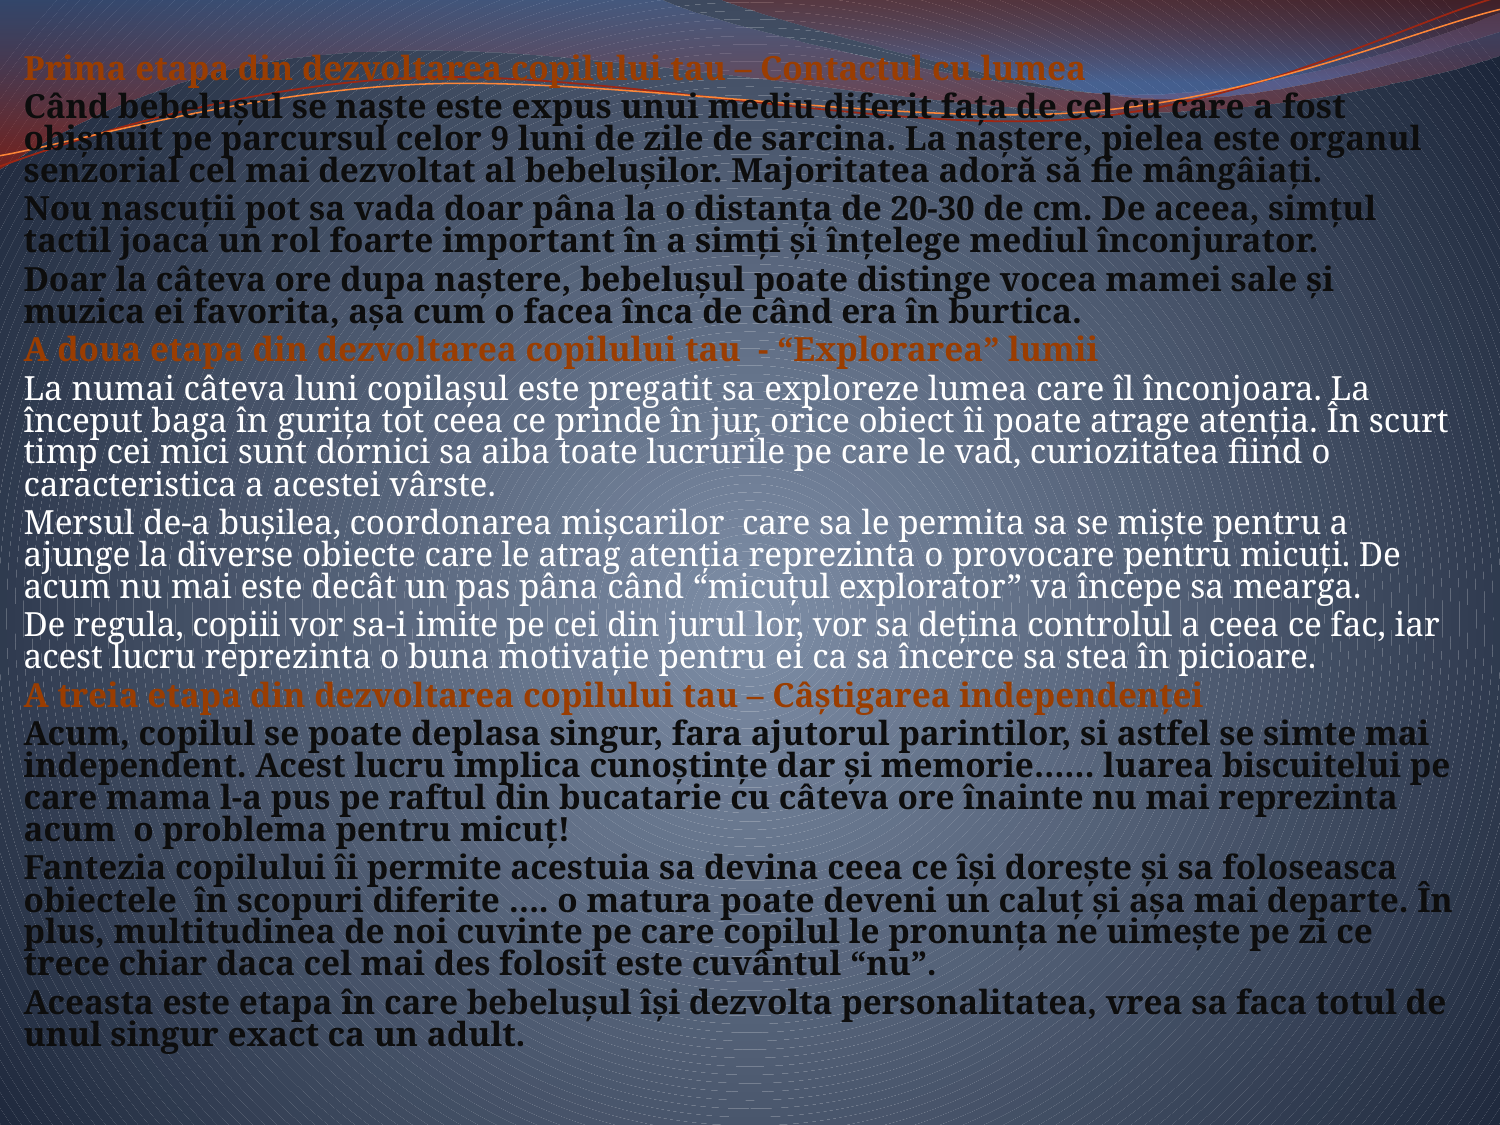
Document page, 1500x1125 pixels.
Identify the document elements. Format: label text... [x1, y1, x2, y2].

subtitle Prima etapa din dezvoltarea copilului tau – Contactul cu lumea Când bebeluşul se naşte este expus unui mediu diferit faţa de cel cu care a fost obişnuit pe parcursul celor 9 luni de zile de sarcina. La naştere, pielea este organul senzorial cel mai dezvoltat al bebeluşilor. Majoritatea adoră să fie mângâiaţi. Nou nascuţii pot sa vada doar pâna la o distanţa de 20-30 de cm. De aceea, simţul tactil joaca un rol foarte important în a simţi şi înţelege mediul înconjurator. Doar la câteva ore dupa naştere, bebeluşul poate distinge vocea mamei sale şi muzica ei favorita, aşa cum o facea înca de când era în burtica. A doua etapa din dezvoltarea copilului tau - “Explorarea” lumii La numai câteva luni copilaşul este pregatit sa exploreze lumea care îl înconjoara. La început baga în guriţa tot ceea ce prinde în jur, orice obiect îi poate atrage atenţia. În scurt timp cei mici sunt dornici sa aiba toate lucrurile pe care le vad, curiozitatea fiind o caracteristica a acestei vârste. Mersul de-a buşilea, coordonarea mişcarilor care sa le permita sa se mişte pentru a ajunge la diverse obiecte care le atrag atenţia reprezinta o provocare pentru micuţi. De acum nu mai este decât un pas pâna când “micuţul explorator” va începe sa mearga. De regula, copiii vor sa-i imite pe cei din jurul lor, vor sa deţina controlul a ceea ce fac, iar acest lucru reprezinta o buna motivaţie pentru ei ca sa încerce sa stea în picioare. A treia etapa din dezvoltarea copilului tau – Câştigarea independenţei Acum, copilul se poate deplasa singur, fara ajutorul parintilor, si astfel se simte mai independent. Acest lucru implica cunoştinţe dar şi memorie…… luarea biscuitelui pe care mama l-a pus pe raftul din bucatarie cu câteva ore înainte nu mai reprezinta acum o problema pentru micuţ! Fantezia copilului îi permite acestuia sa devina ceea ce îşi doreşte şi sa foloseasca obiectele în scopuri diferite …. o matura poate deveni un caluţ şi aşa mai departe. În plus, multitudinea de noi cuvinte pe care copilul le pronunţa ne uimeşte pe zi ce trece chiar daca cel mai des folosit este cuvântul “nu”. Aceasta este etapa în care bebeluşul îşi dezvolta personalitatea, vrea sa faca totul de unul singur exact ca un adult. [23, 46, 1466, 1125]
